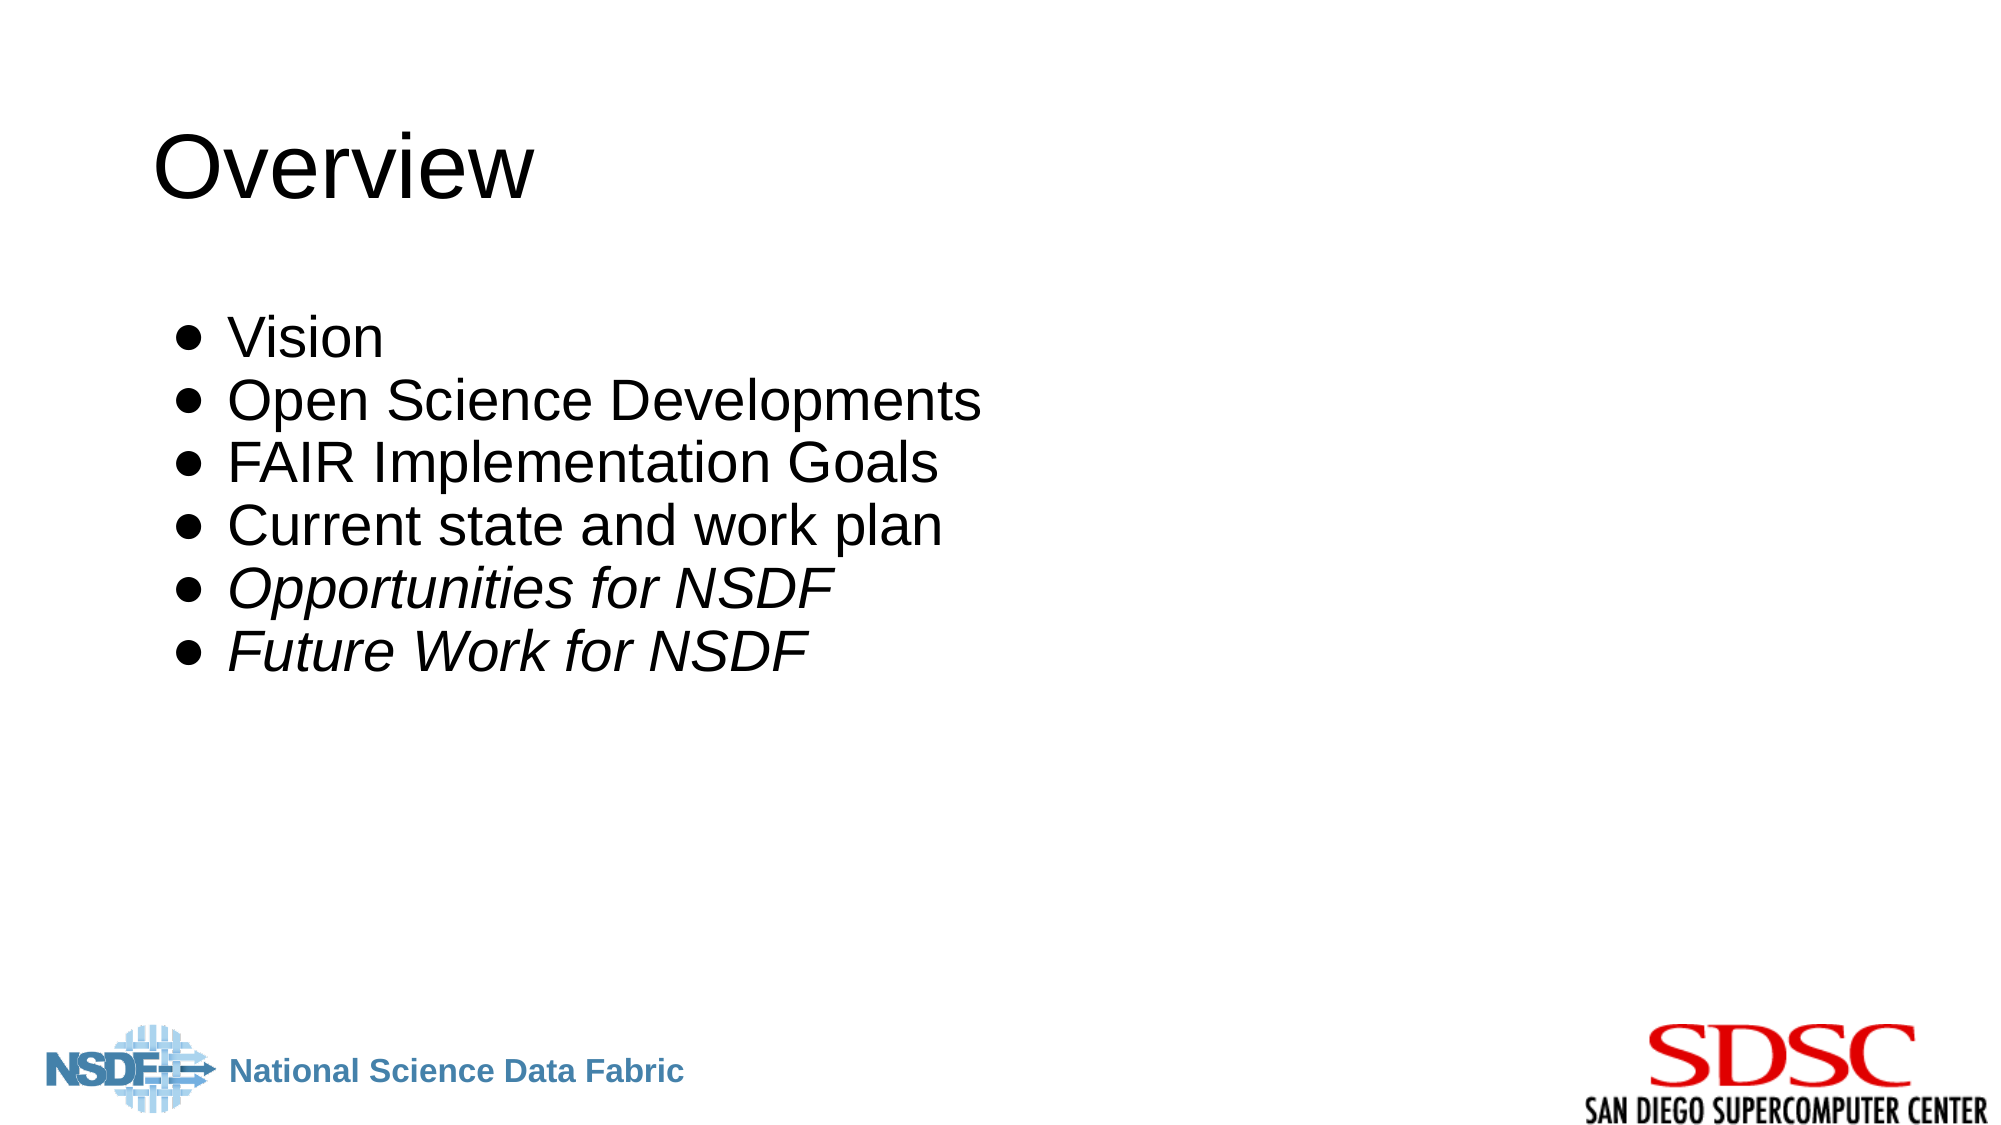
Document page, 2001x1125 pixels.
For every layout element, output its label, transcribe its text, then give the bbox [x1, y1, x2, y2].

picture [1585, 1024, 1988, 1125]
list Vision Open Science Developments FAIR Implementation Goals Current state and work plan Opportunities for NSDF Future Work for NSDF [137, 299, 1863, 1014]
title Overview [137, 59, 1863, 278]
picture [46, 1024, 217, 1114]
